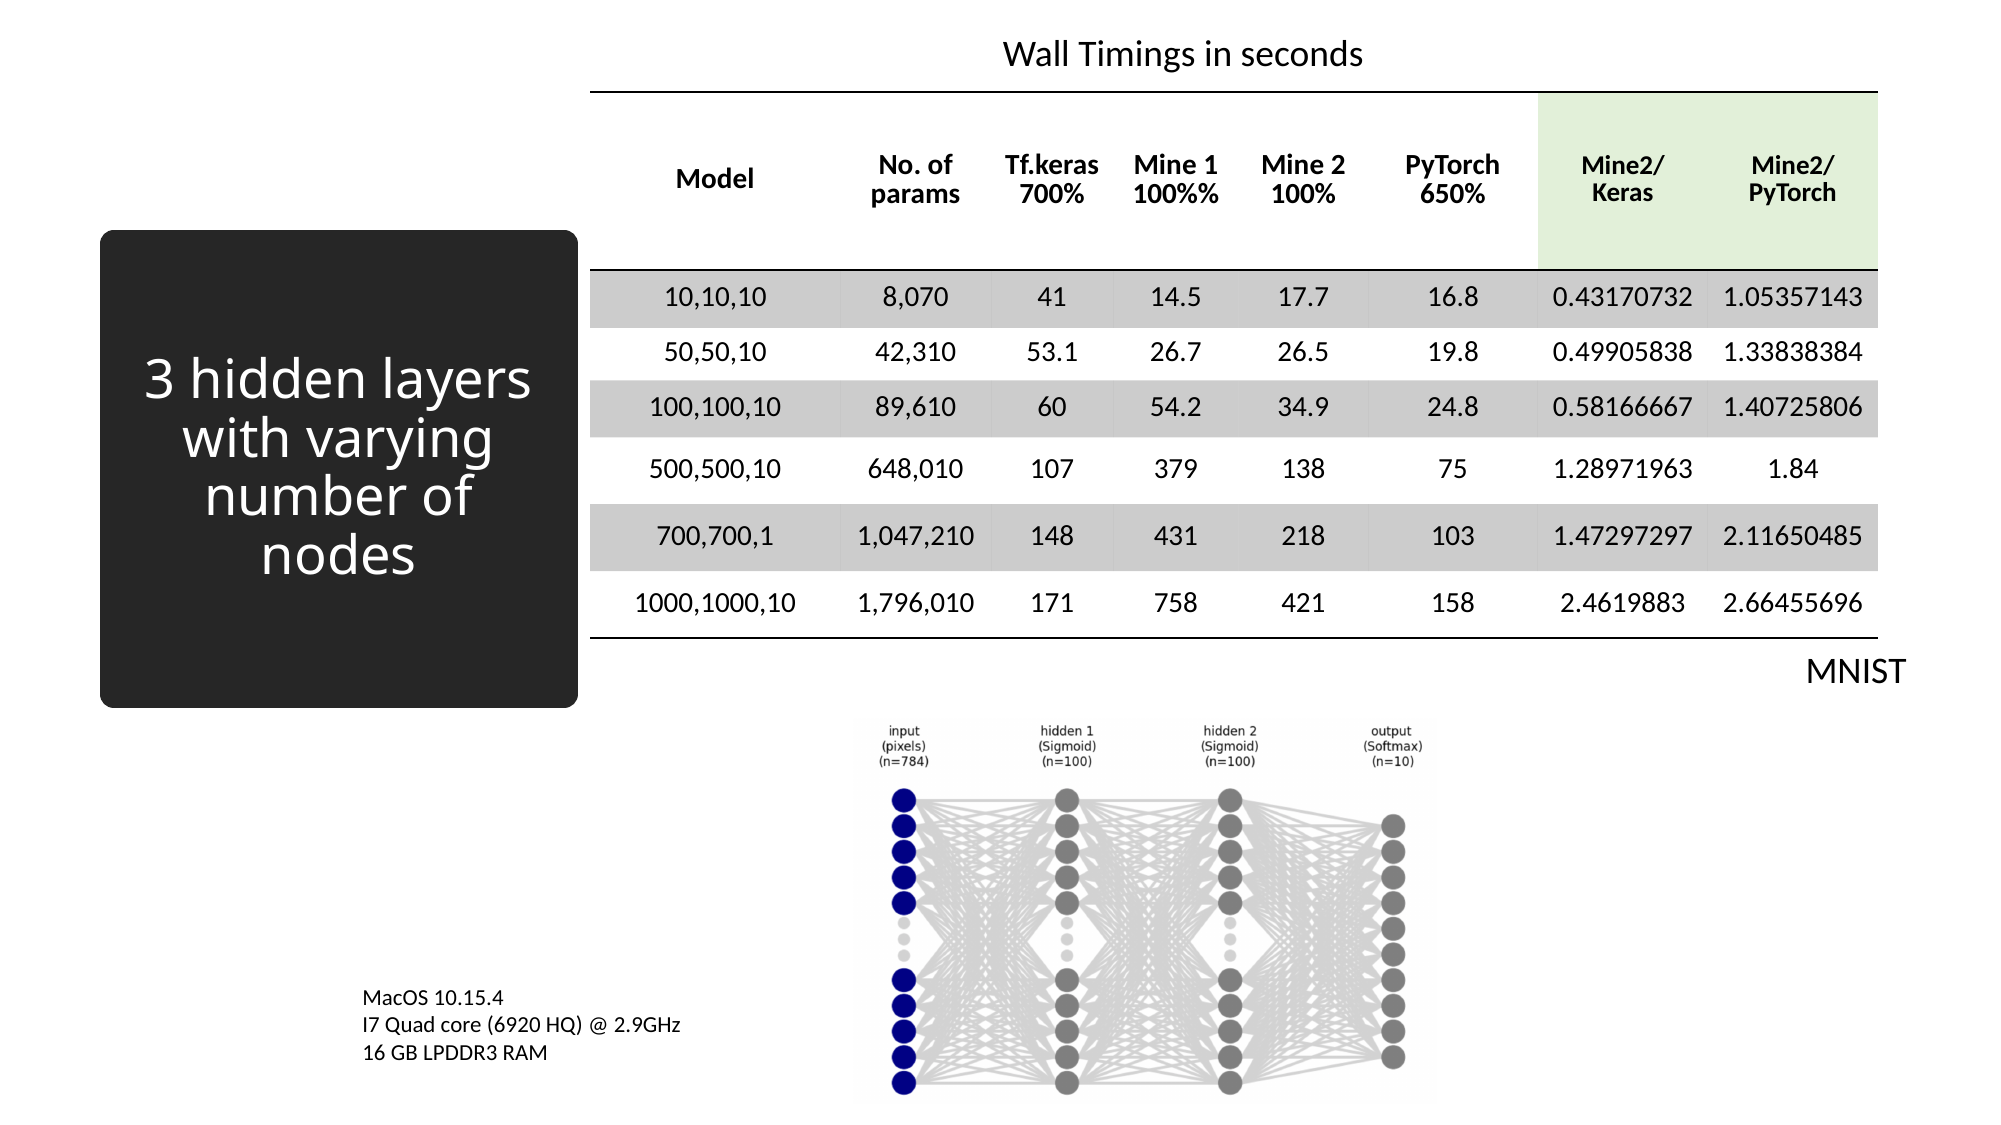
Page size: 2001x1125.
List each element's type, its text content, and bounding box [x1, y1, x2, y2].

table_cell 171 [991, 571, 1113, 637]
table_cell 10,10,10 [590, 271, 840, 328]
table_cell 0.43170732 [1538, 271, 1708, 328]
table_cell 431 [1113, 504, 1239, 571]
table_cell 0.49905838 [1538, 328, 1708, 380]
table_cell 1.33838384 [1708, 328, 1878, 380]
text_box MNIST [1790, 638, 1922, 699]
table_cell 1.47297297 [1538, 504, 1708, 571]
table_cell 158 [1368, 571, 1538, 637]
picture [853, 718, 1437, 1104]
table_cell 500,500,10 [590, 437, 840, 504]
table_cell 26.5 [1239, 328, 1368, 380]
table_cell 16.8 [1368, 271, 1538, 328]
table_cell 107 [991, 437, 1113, 504]
table_cell 138 [1239, 437, 1368, 504]
text_box Wall Timings in seconds [988, 21, 1380, 82]
table_header Mine2/ Keras [1538, 93, 1708, 269]
table_cell 218 [1239, 504, 1368, 571]
table_cell 100,100,10 [590, 380, 840, 437]
table_cell 421 [1239, 571, 1368, 637]
table_cell 17.7 [1239, 271, 1368, 328]
table_cell 8,070 [840, 271, 991, 328]
title 3 hidden layers with varying number of nodes [113, 243, 564, 694]
table_cell 379 [1113, 437, 1239, 504]
table_cell 60 [991, 380, 1113, 437]
table_cell 75 [1368, 437, 1538, 504]
table_cell 54.2 [1113, 380, 1239, 437]
table_cell 1,047,210 [840, 504, 991, 571]
table_cell 1.28971963 [1538, 437, 1708, 504]
table_header Mine2/ PyTorch [1708, 93, 1878, 269]
table_header Mine 2 100% [1239, 93, 1368, 269]
table_header PyTorch 650% [1368, 93, 1538, 269]
table_cell 19.8 [1368, 328, 1538, 380]
table_cell 53.1 [991, 328, 1113, 380]
table_cell 24.8 [1368, 380, 1538, 437]
table_cell 14.5 [1113, 271, 1239, 328]
table_cell 42,310 [840, 328, 991, 380]
table_cell 34.9 [1239, 380, 1368, 437]
table_cell 700,700,1 [590, 504, 840, 571]
table_cell 0.58166667 [1538, 380, 1708, 437]
table_cell 1.40725806 [1708, 380, 1878, 437]
table_cell 26.7 [1113, 328, 1239, 380]
text_box MacOS 10.15.4 I7 Quad core (6920 HQ) @ 2.9GHz 16 GB LPDDR3 RAM [347, 975, 697, 1073]
table_cell 1,796,010 [840, 571, 991, 637]
table_cell 648,010 [840, 437, 991, 504]
table_cell 2.11650485 [1708, 504, 1878, 571]
table_cell 41 [991, 271, 1113, 328]
table_cell 1.05357143 [1708, 271, 1878, 328]
table_cell 1000,1000,10 [590, 571, 840, 637]
table_cell 148 [991, 504, 1113, 571]
table_cell 89,610 [840, 380, 991, 437]
table_cell 103 [1368, 504, 1538, 571]
table_header Tf.keras 700% [991, 93, 1113, 269]
table_cell 758 [1113, 571, 1239, 637]
table_cell 2.4619883 [1538, 571, 1708, 637]
table_cell 2.66455696 [1708, 571, 1878, 637]
table_header Mine 1 100%% [1113, 93, 1239, 269]
table_header No. of params [840, 93, 991, 269]
table_cell 50,50,10 [590, 328, 840, 380]
table_header Model [590, 93, 840, 269]
table_cell 1.84 [1708, 437, 1878, 504]
